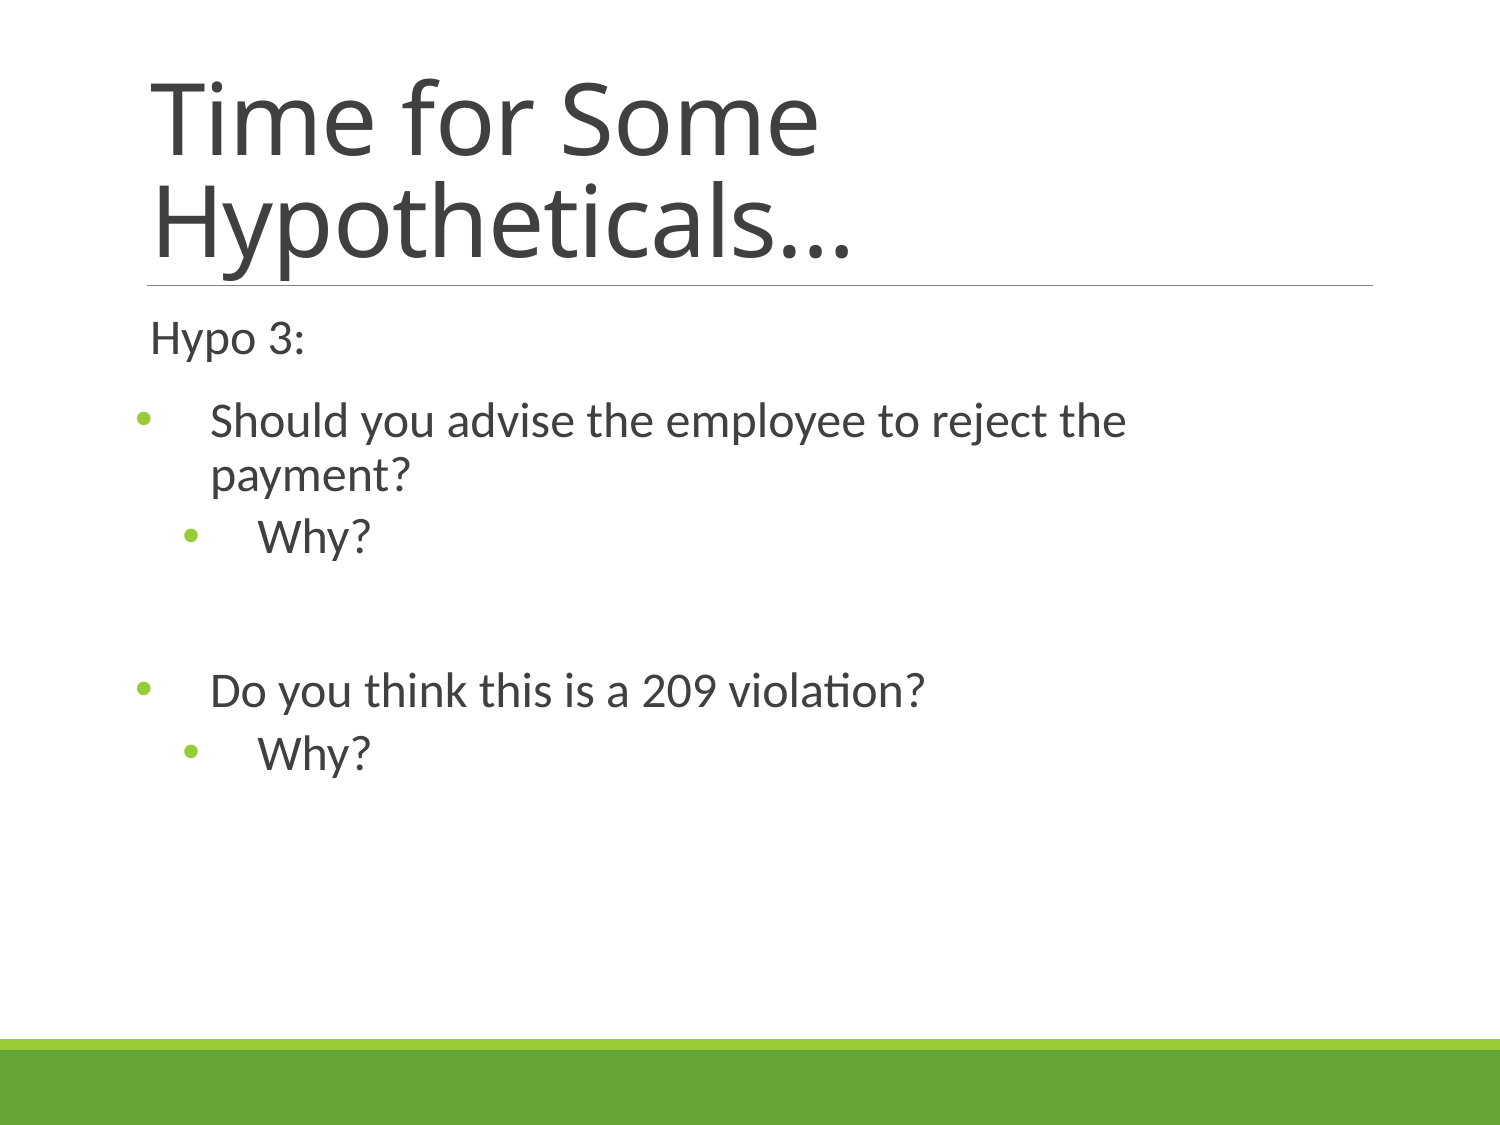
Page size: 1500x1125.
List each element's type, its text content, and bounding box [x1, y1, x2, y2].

title Time for Some Hypotheticals… [135, 47, 1373, 285]
list Hypo 3: Should you advise the employee to reject the payment? Why? Do you think this is a 209 violation? Why? [135, 303, 1300, 913]
